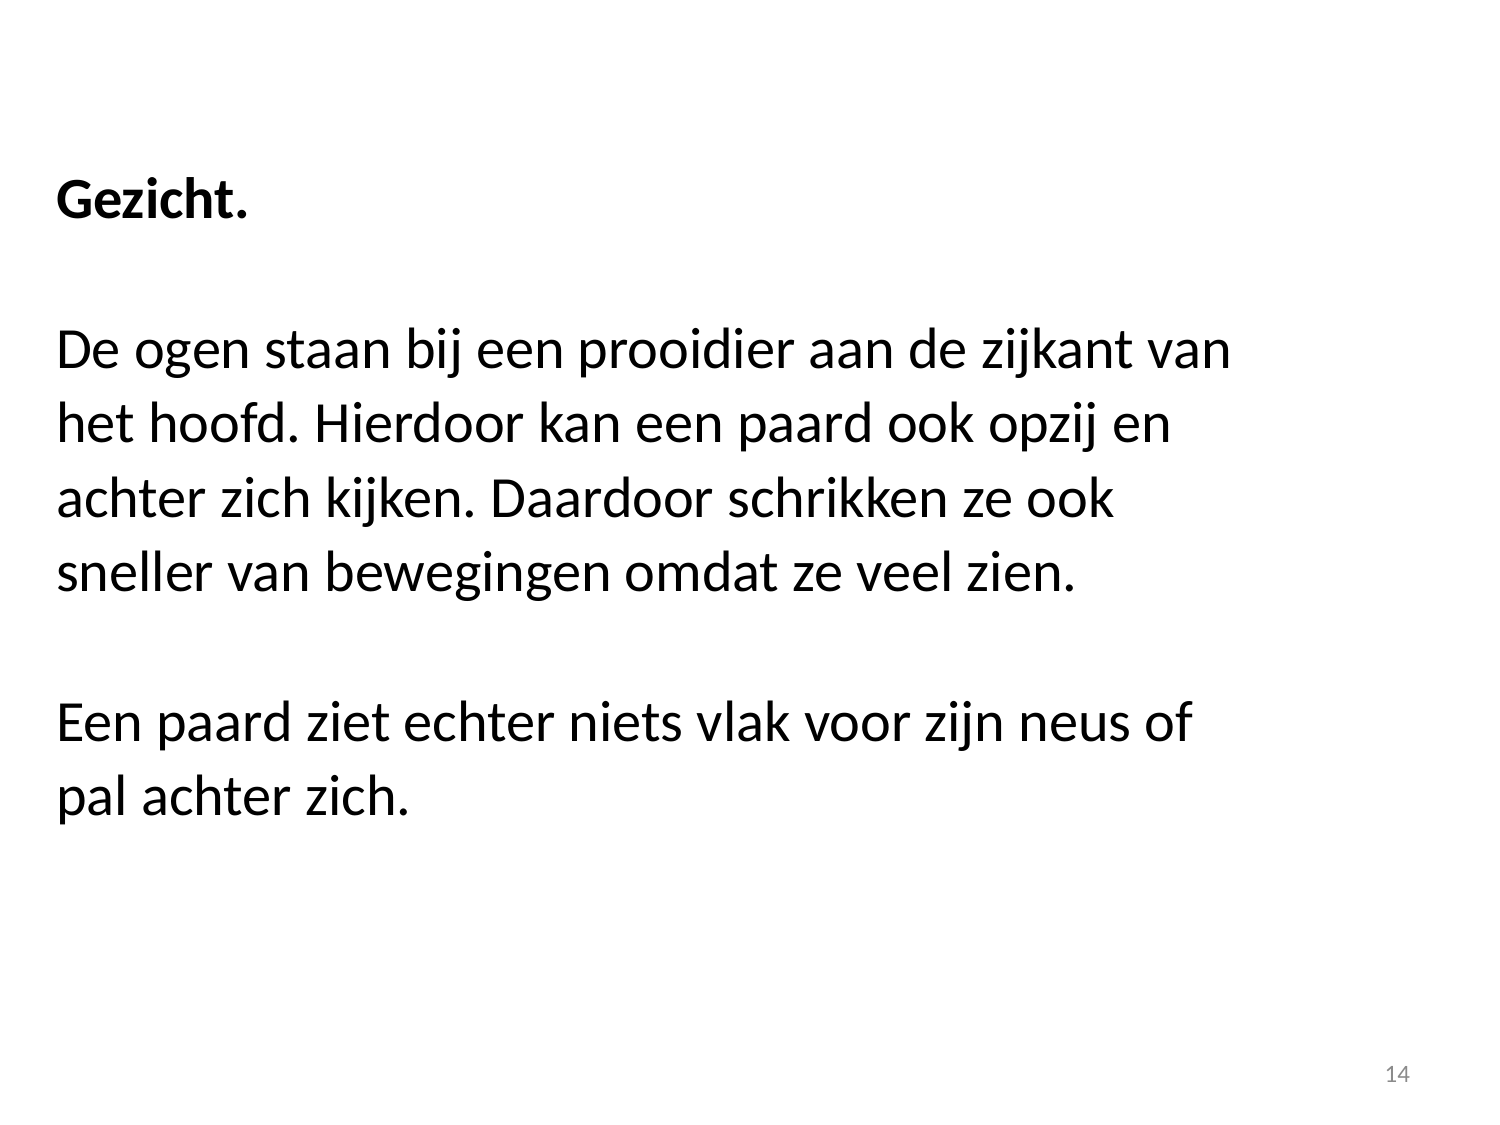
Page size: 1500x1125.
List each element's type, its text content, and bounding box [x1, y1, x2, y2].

slide_number 14 [1074, 1042, 1425, 1103]
list Gezicht. De ogen staan bij een prooidier aan de zijkant van het hoofd. Hierdoor kan een paard ook opzij en achter zich kijken. Daardoor schrikken ze ook sneller van bewegingen omdat ze veel zien. Een paard ziet echter niets vlak voor zijn neus of pal achter zich. [41, 160, 1392, 904]
